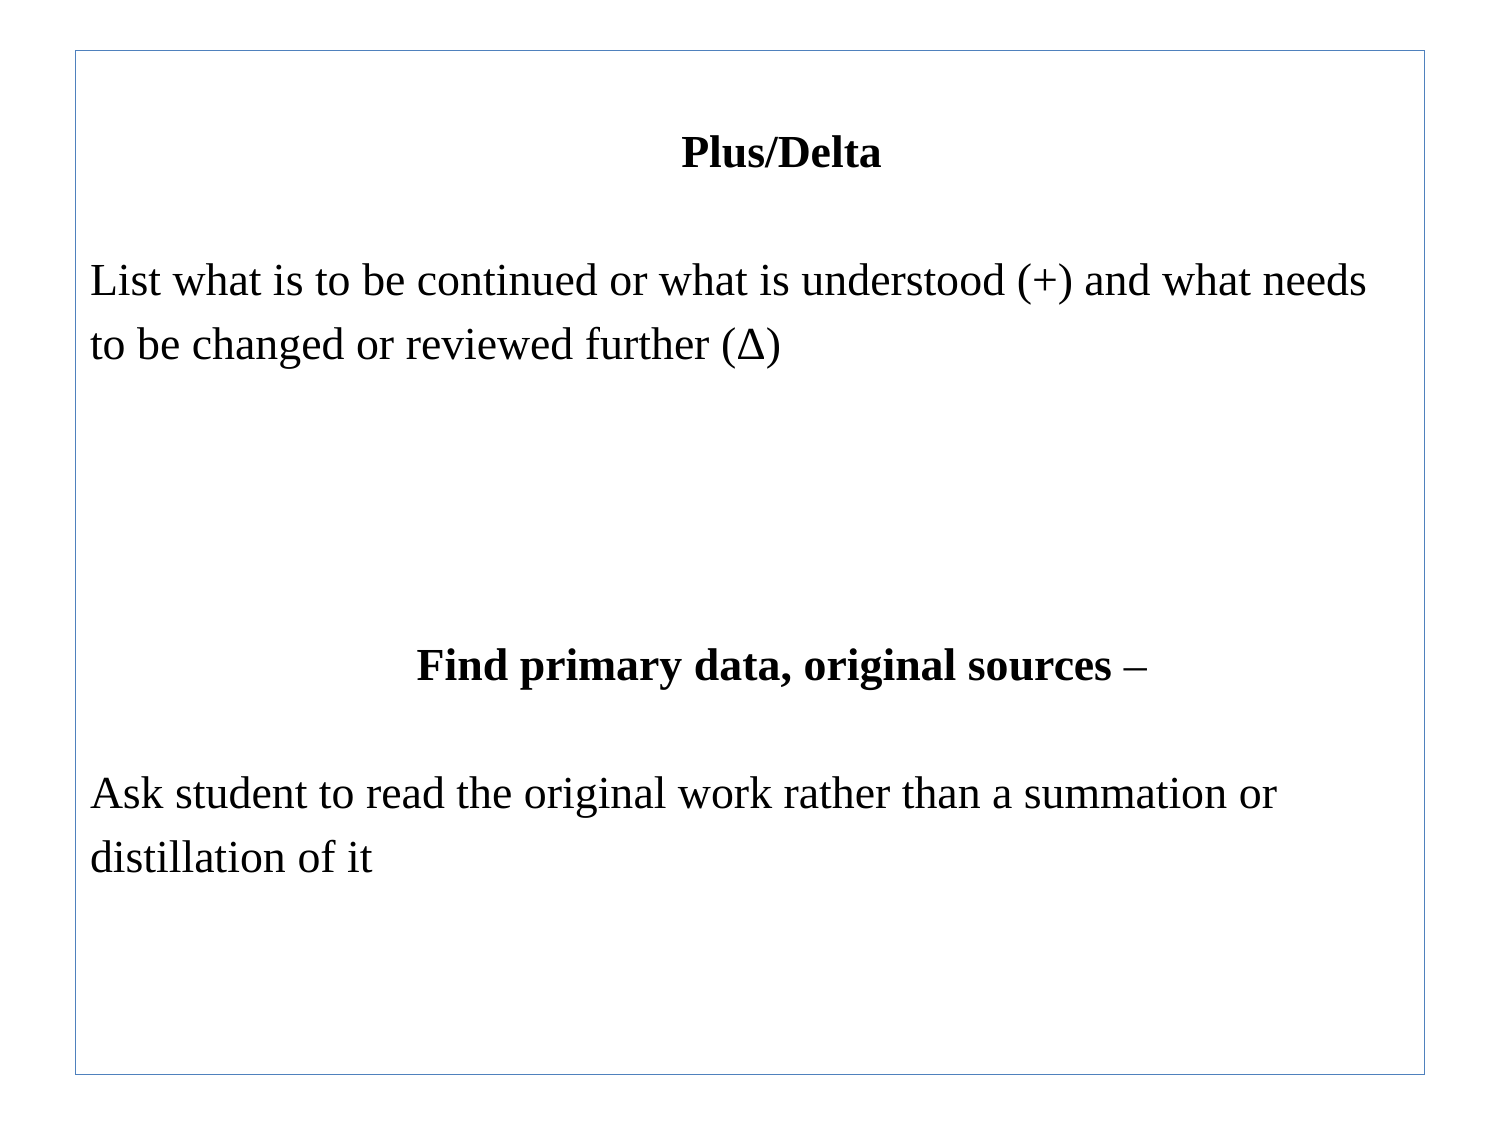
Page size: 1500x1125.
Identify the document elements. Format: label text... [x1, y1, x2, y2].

list Plus/Delta List what is to be continued or what is understood (+) and what needs to be changed or reviewed further (Δ) Find primary data, original sources – Ask student to read the original work rather than a summation or distillation of it [75, 50, 1425, 1075]
